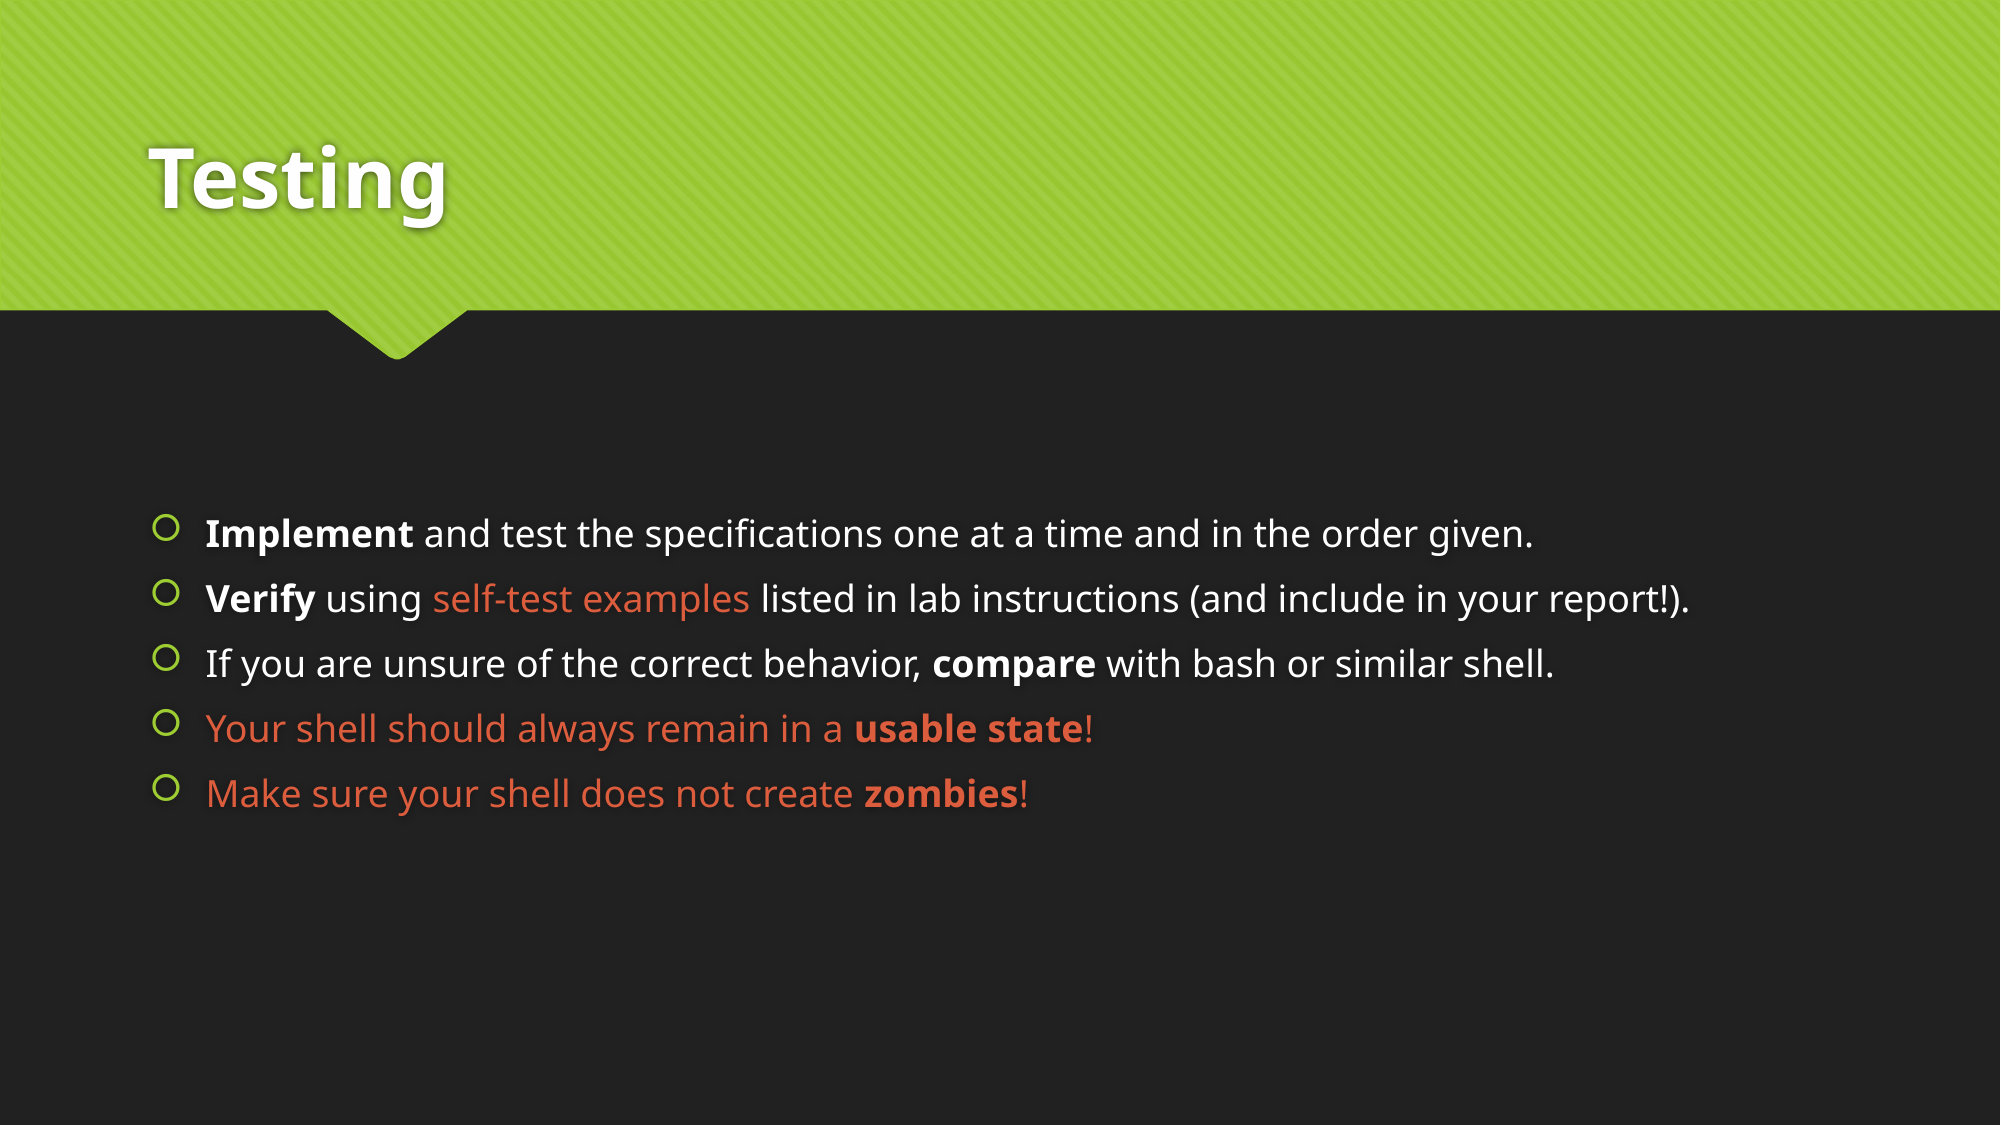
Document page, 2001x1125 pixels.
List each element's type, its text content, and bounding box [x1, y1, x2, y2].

list Implement and test the specifications one at a time and in the order given. Verify using self-test examples listed in lab instructions (and include in your report!). If you are unsure of the correct behavior, compare with bash or similar shell. Your shell should always remain in a usable state! Make sure your shell does not create zombies! [134, 364, 1866, 962]
title Testing [132, 73, 1868, 233]
